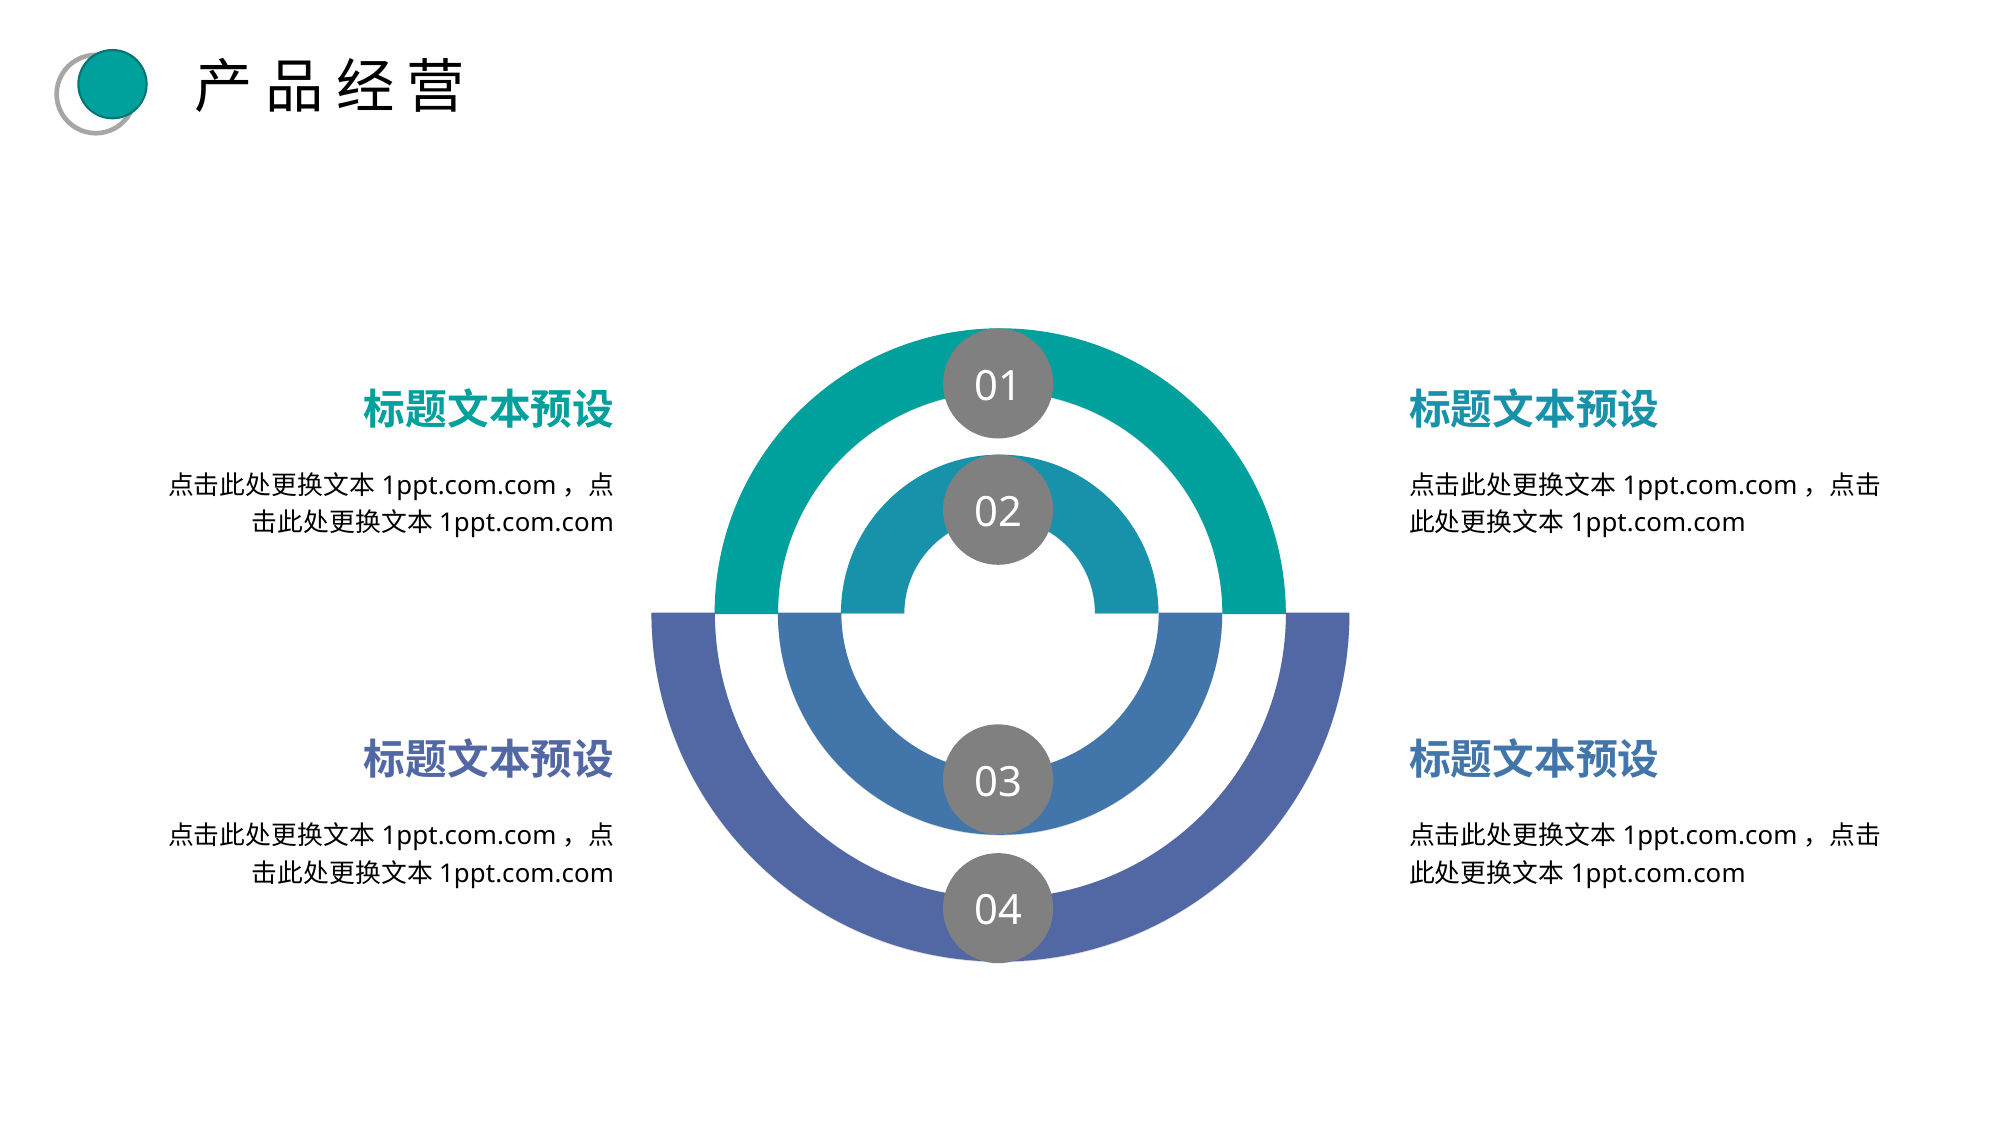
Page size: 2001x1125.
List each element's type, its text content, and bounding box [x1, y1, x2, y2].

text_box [56, 49, 147, 134]
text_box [154, 328, 1883, 964]
text_box 产品经营 [179, 41, 604, 126]
